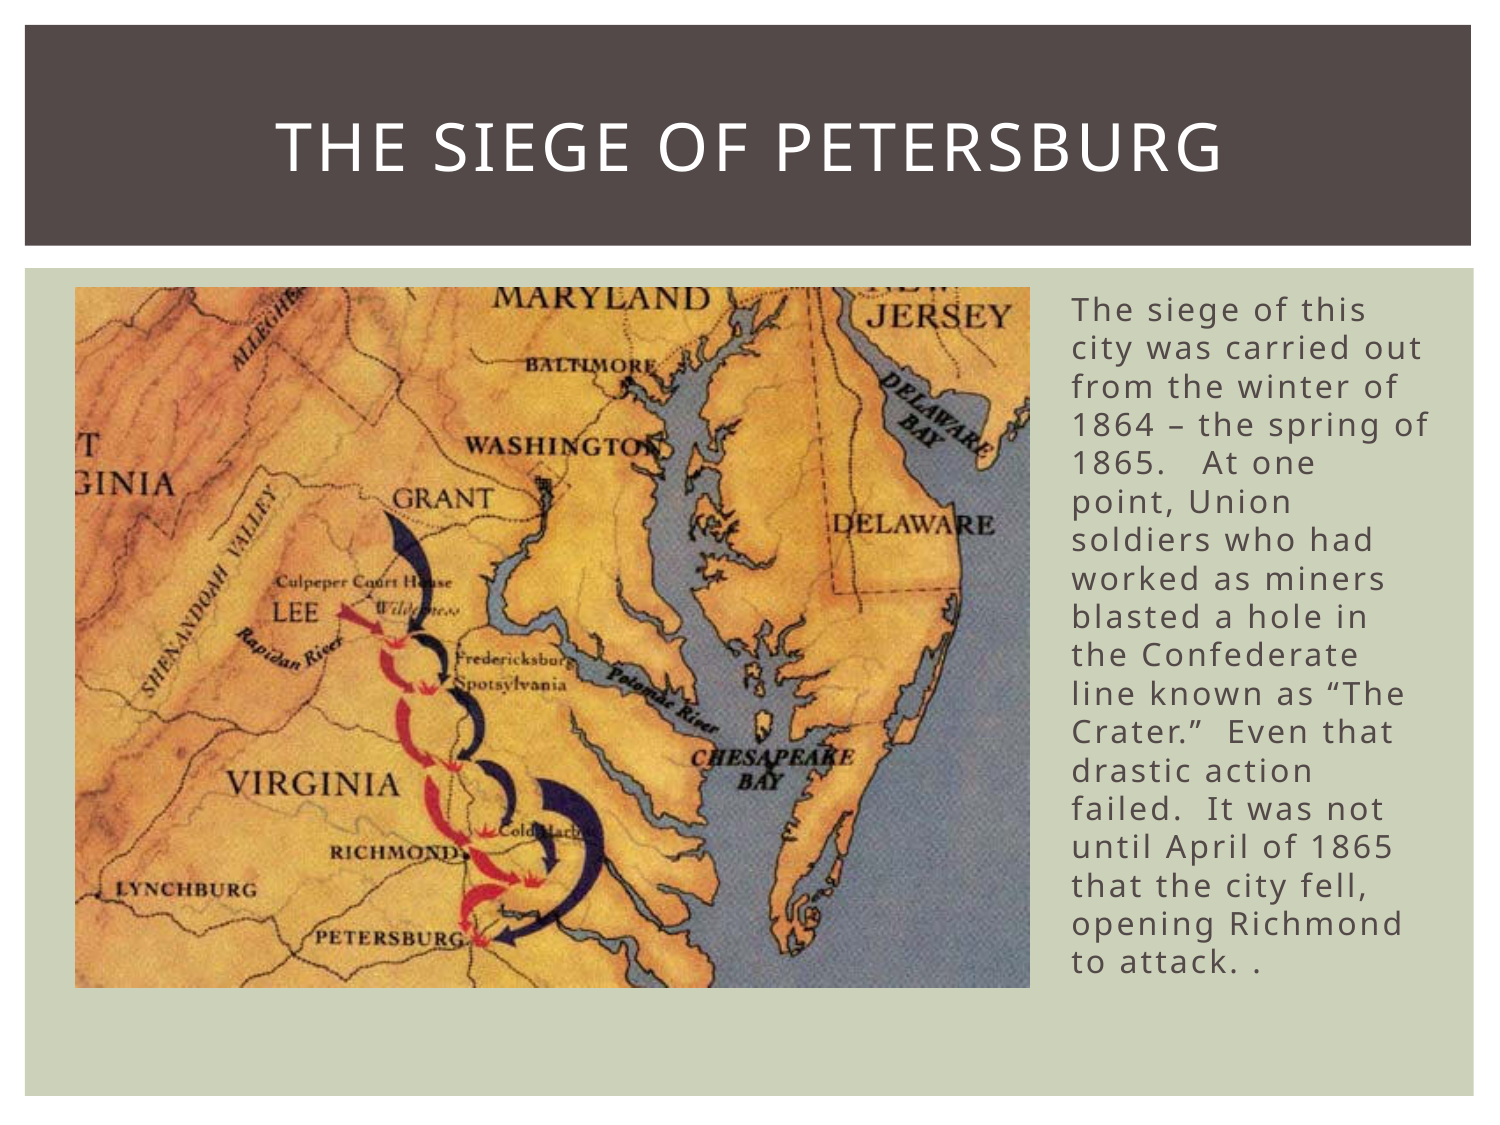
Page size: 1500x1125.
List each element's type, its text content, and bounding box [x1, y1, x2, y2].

title The siege of Petersburg [62, 58, 1438, 232]
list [74, 287, 1031, 988]
list The siege of this city was carried out from the winter of 1864 – the spring of 1865. At one point, Union soldiers who had worked as miners blasted a hole in the Confederate line known as “The Crater.” Even that drastic action failed. It was not until April of 1865 that the city fell, opening Richmond to attack. . [1050, 281, 1450, 1005]
